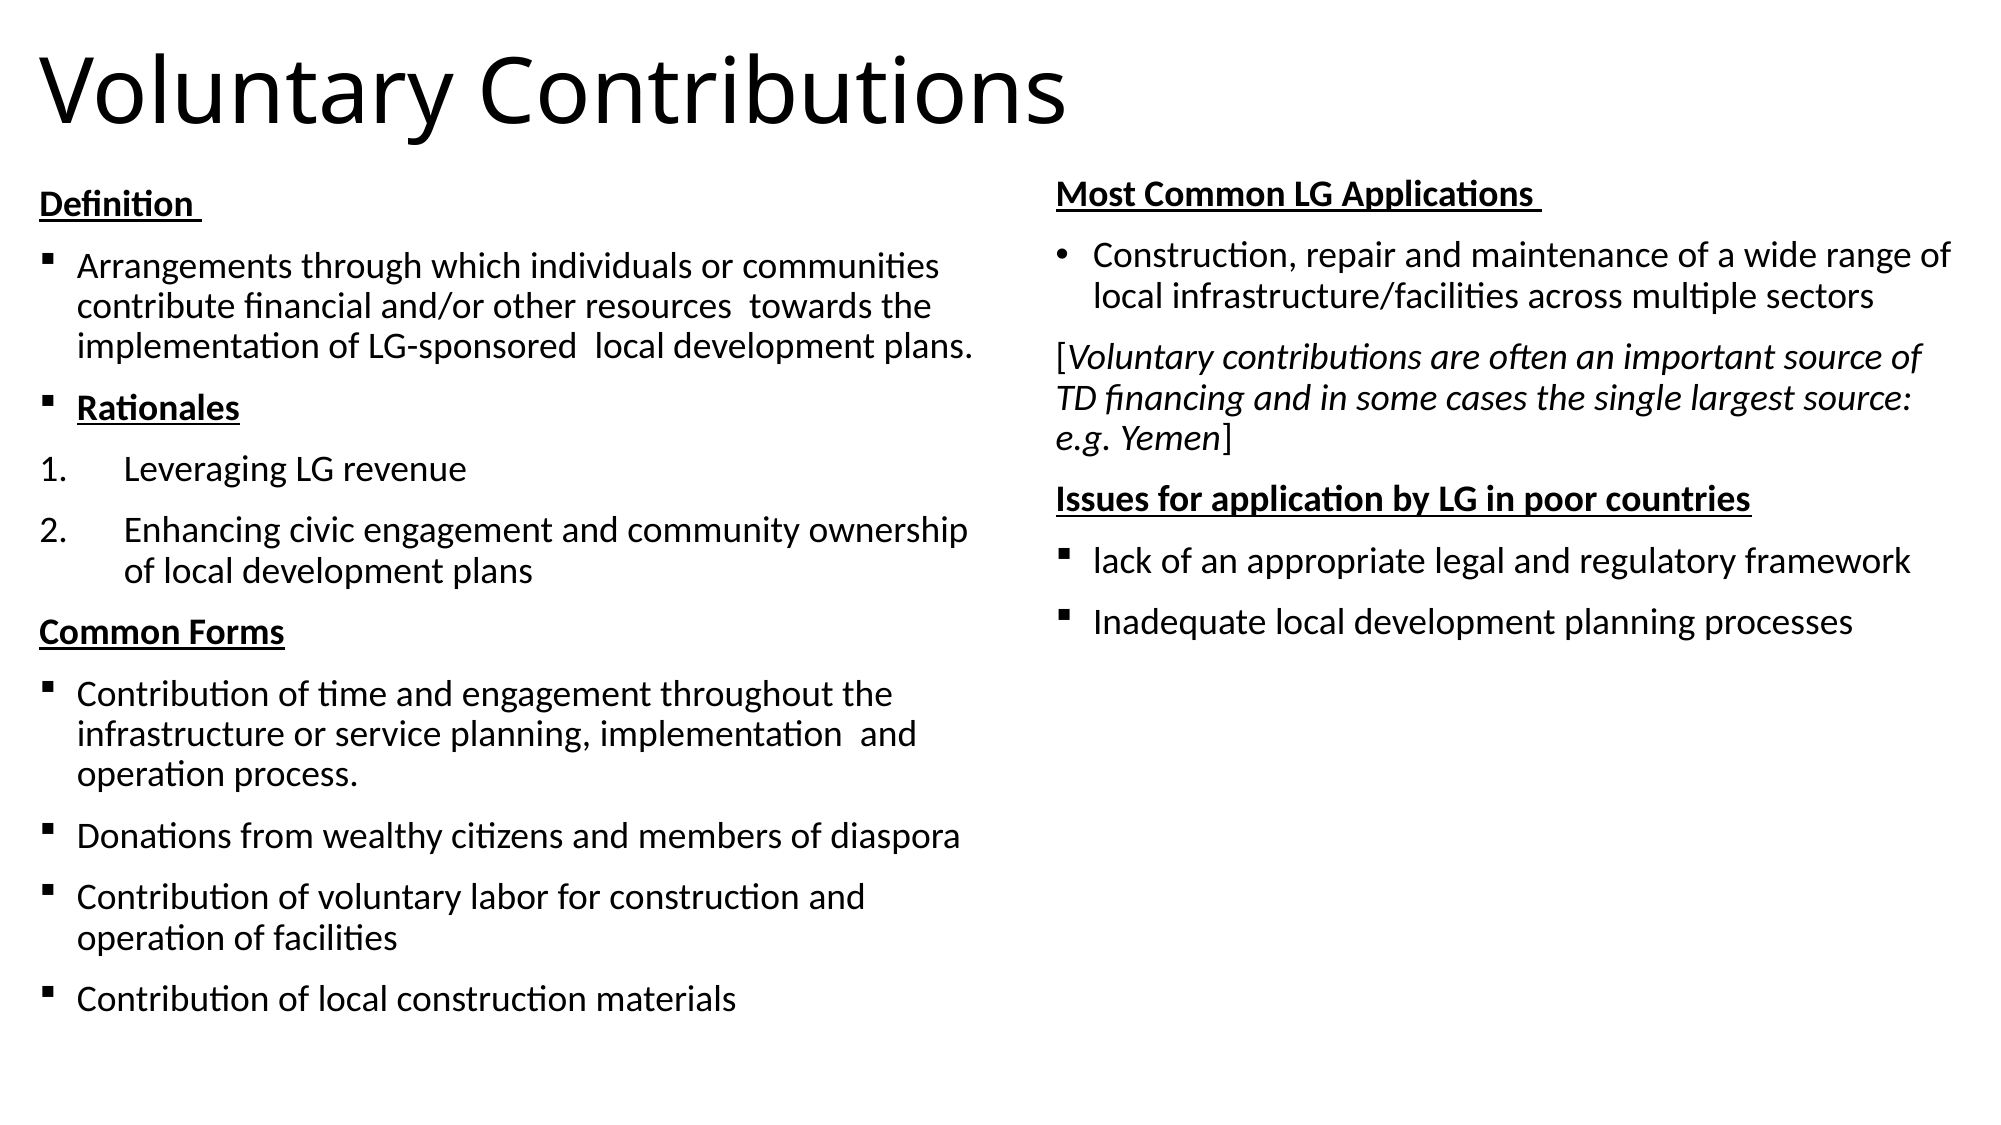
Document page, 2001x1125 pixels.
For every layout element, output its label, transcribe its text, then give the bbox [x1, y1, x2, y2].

list Definition Arrangements through which individuals or communities contribute financial and/or other resources towards the implementation of LG-sponsored local development plans. Rationales Leveraging LG revenue Enhancing civic engagement and community ownership of local development plans Common Forms Contribution of time and engagement throughout the infrastructure or service planning, implementation and operation process. Donations from wealthy citizens and members of diaspora Contribution of voluntary labor for construction and operation of facilities Contribution of local construction materials [24, 176, 1012, 1106]
title Voluntary Contributions [24, 35, 1853, 153]
text_box Most Common LG Applications Construction, repair and maintenance of a wide range of local infrastructure/facilities across multiple sectors [Voluntary contributions are often an important source of TD financing and in some cases the single largest source: e.g. Yemen] Issues for application by LG in poor countries lack of an appropriate legal and regulatory framework Inadequate local development planning processes [1040, 166, 1987, 1106]
